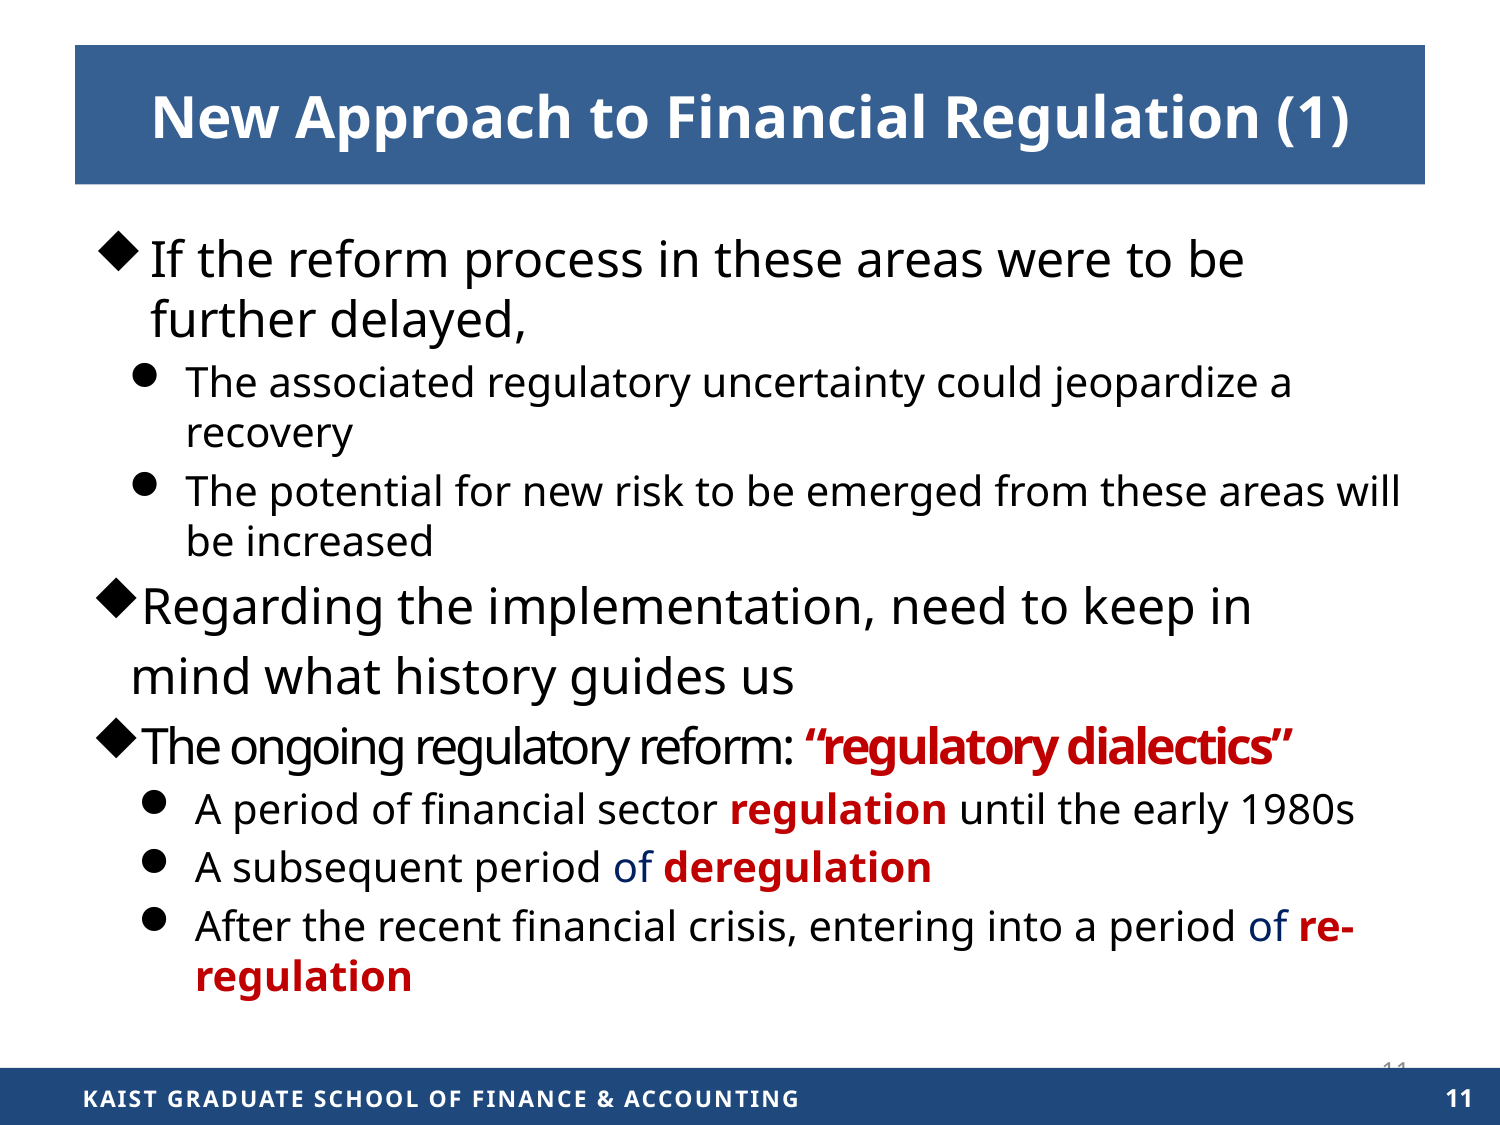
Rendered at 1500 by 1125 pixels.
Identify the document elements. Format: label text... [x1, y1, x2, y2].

title New Approach to Financial Regulation (1) [75, 45, 1425, 185]
slide_number 11 [1074, 1042, 1425, 1103]
list If the reform process in these areas were to be further delayed, The associated regulatory uncertainty could jeopardize a recovery The potential for new risk to be emerged from these areas will be increased Regarding the implementation, need to keep in mind what history guides us The ongoing regulatory reform: “regulatory dialectics” A period of financial sector regulation until the early 1980s A subsequent period of deregulation After the recent financial crisis, entering into a period of re-regulation [76, 219, 1427, 1059]
